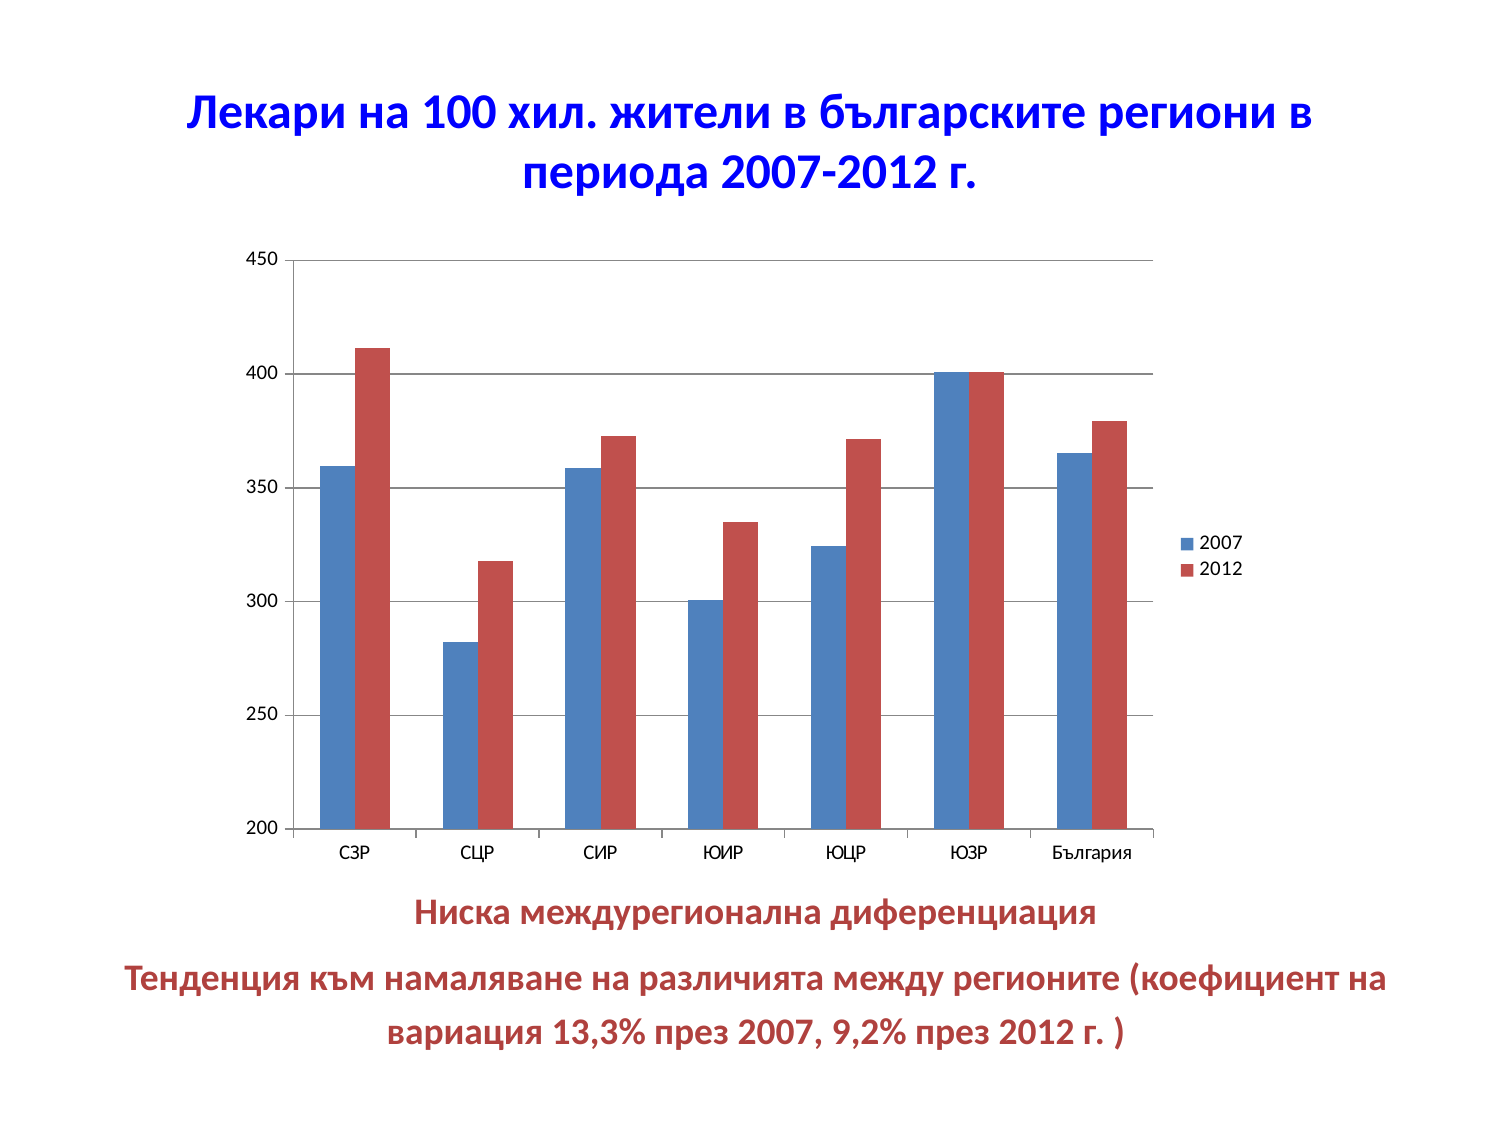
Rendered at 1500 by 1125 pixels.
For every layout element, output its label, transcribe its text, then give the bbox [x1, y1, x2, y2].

text_box Ниска междурегионална диференциация Тенденция към намаляване на различията между регионите (коефициент на вариация 13,3% през 2007, 9,2% през 2012 г. ) [49, 870, 1463, 1060]
chart [224, 237, 1263, 878]
title Лекари на 100 хил. жители в българските региони в периода 2007-2012 г. [75, 45, 1425, 233]
